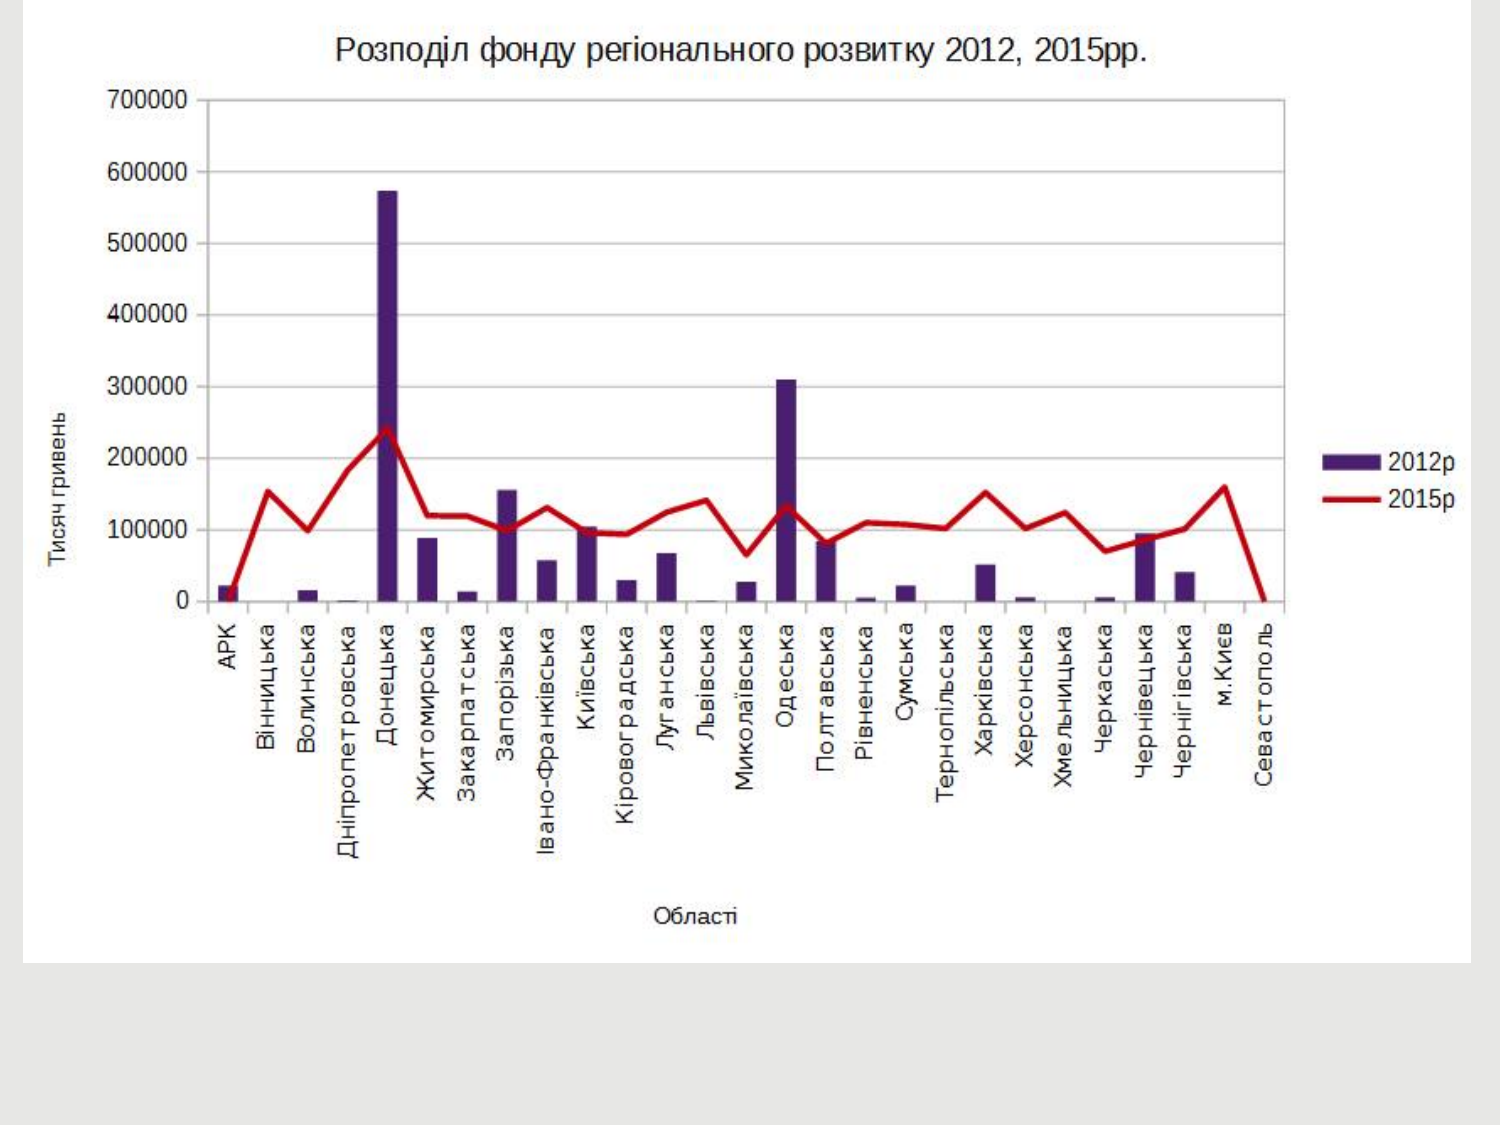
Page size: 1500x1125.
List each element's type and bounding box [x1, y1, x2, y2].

picture [23, 0, 1471, 964]
